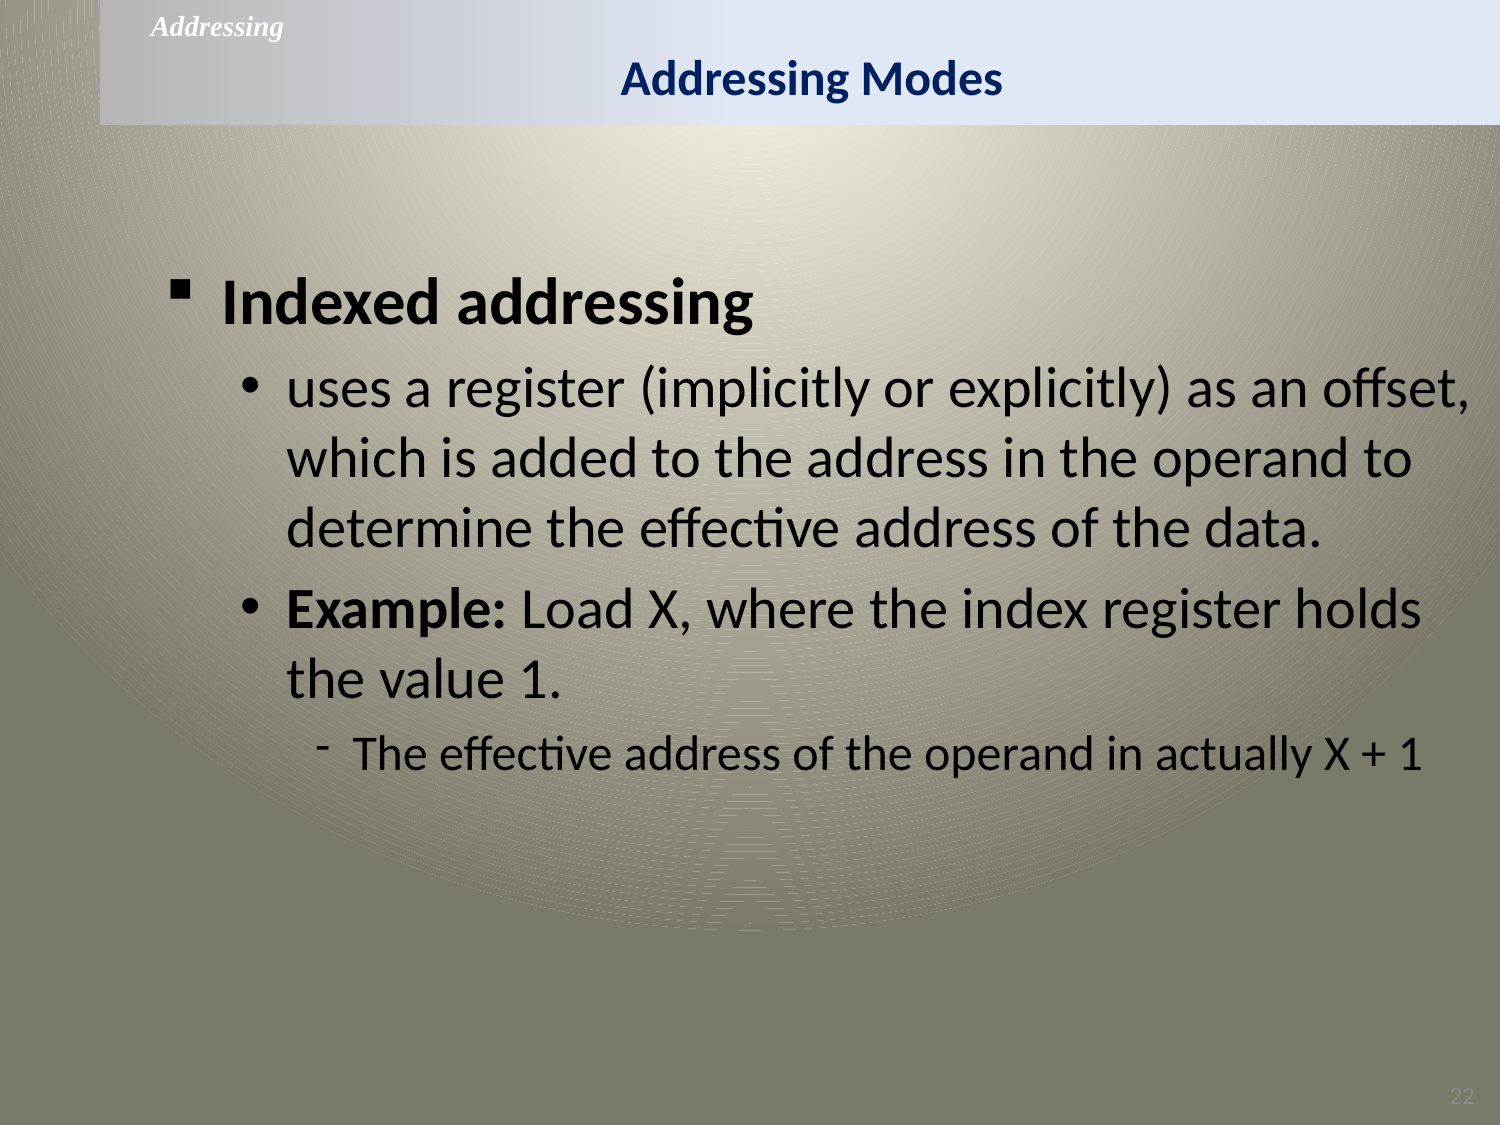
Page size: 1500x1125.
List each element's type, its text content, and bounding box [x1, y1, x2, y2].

title Addressing Modes [135, 37, 1500, 113]
list Addressing [135, 0, 625, 50]
list Indexed addressing uses a register (implicitly or explicitly) as an offset, which is added to the address in the operand to determine the effective address of the data. Example: Load X, where the index register holds the value 1. The effective address of the operand in actually X + 1 [150, 249, 1488, 993]
